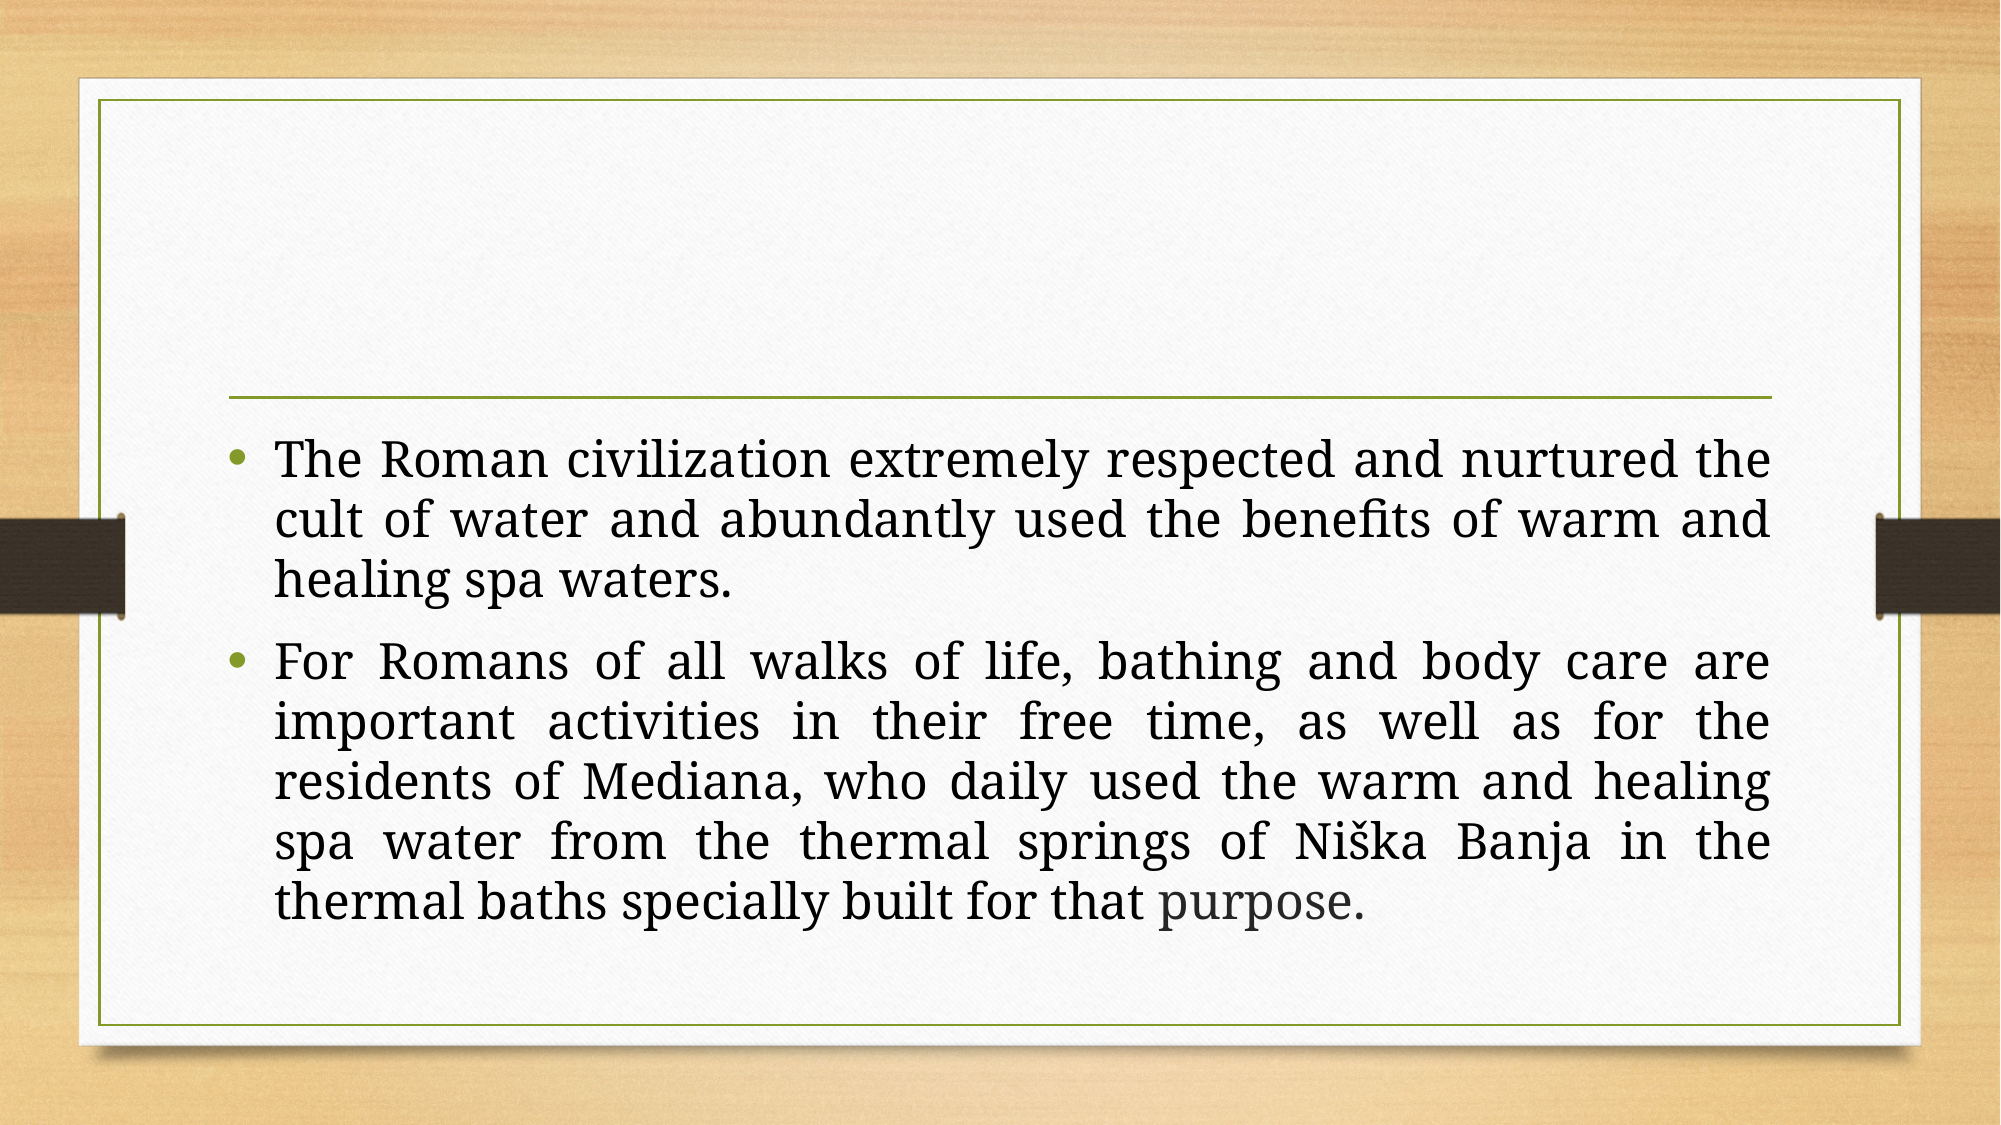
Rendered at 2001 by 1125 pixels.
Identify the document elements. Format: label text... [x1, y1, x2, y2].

list The Roman civilization extremely respected and nurtured the cult of water and abundantly used the benefits of warm and healing spa waters. For Romans of all walks of life, bathing and body care are important activities in their free time, as well as for the residents of Mediana, who daily used the warm and healing spa water from the thermal springs of Niška Banja in the thermal baths specially built for that purpose. [212, 419, 1788, 964]
picture [0, 0, 2001, 1125]
